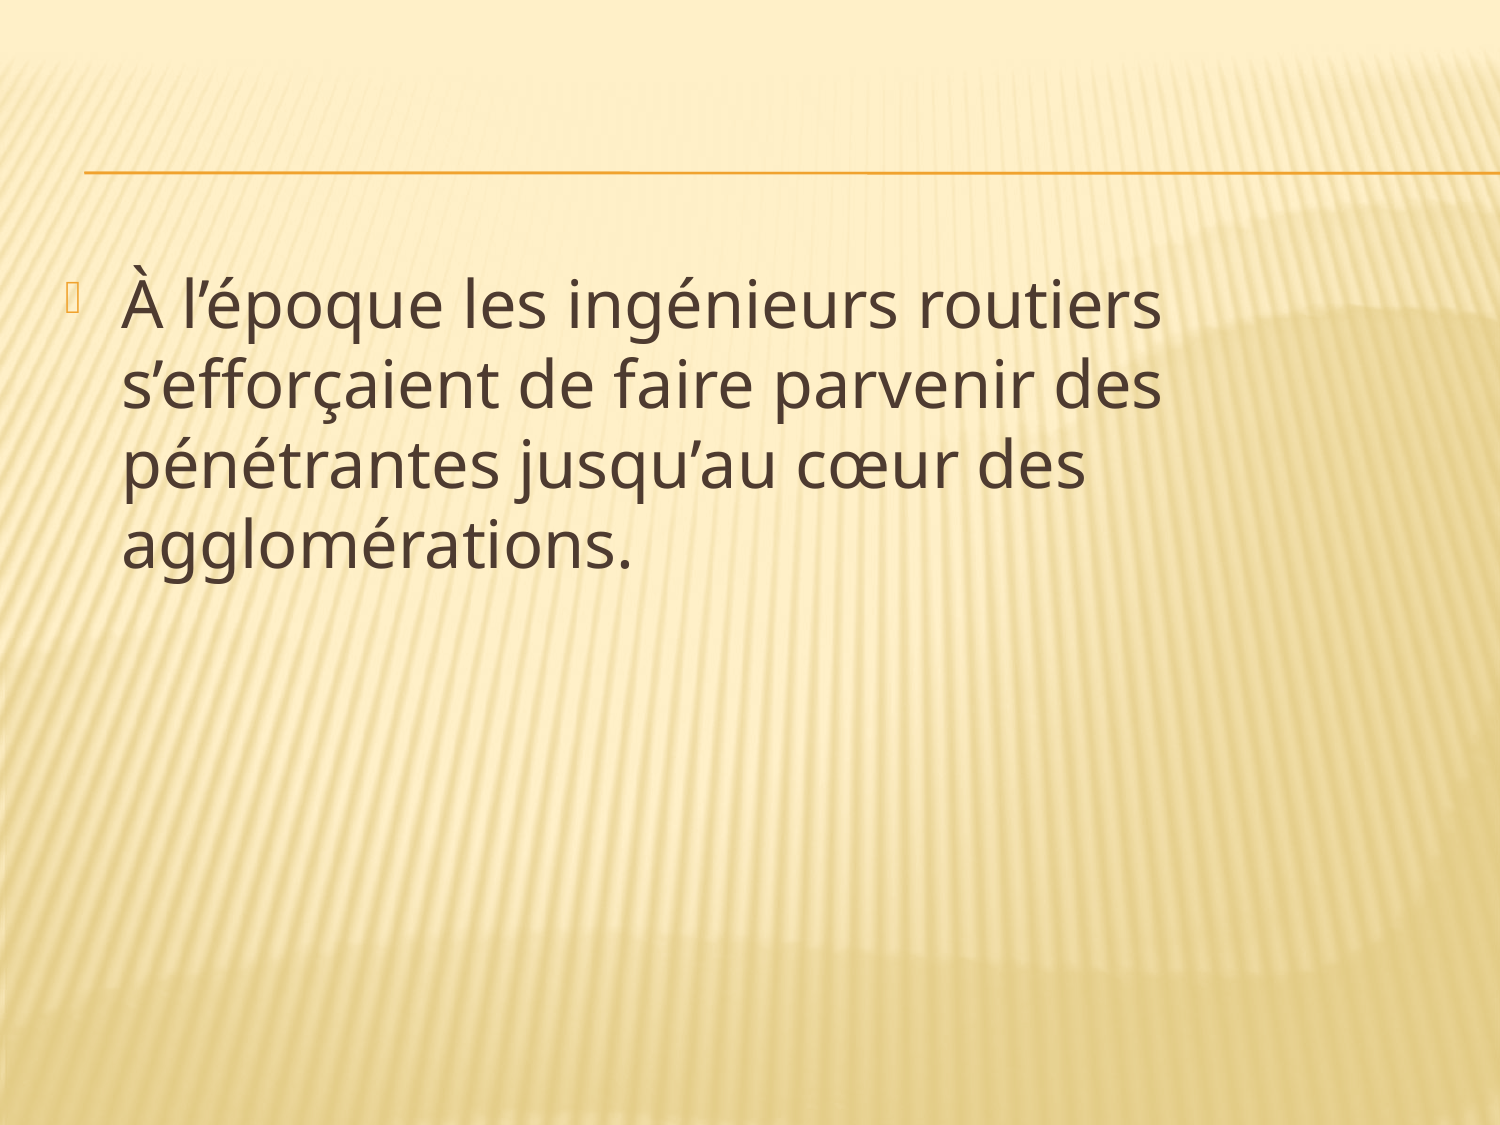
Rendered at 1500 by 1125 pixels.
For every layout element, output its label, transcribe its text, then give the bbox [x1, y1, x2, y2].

list À l’époque les ingénieurs routiers s’efforçaient de faire parvenir des pénétrantes jusqu’au cœur des agglomérations. [50, 254, 1475, 998]
